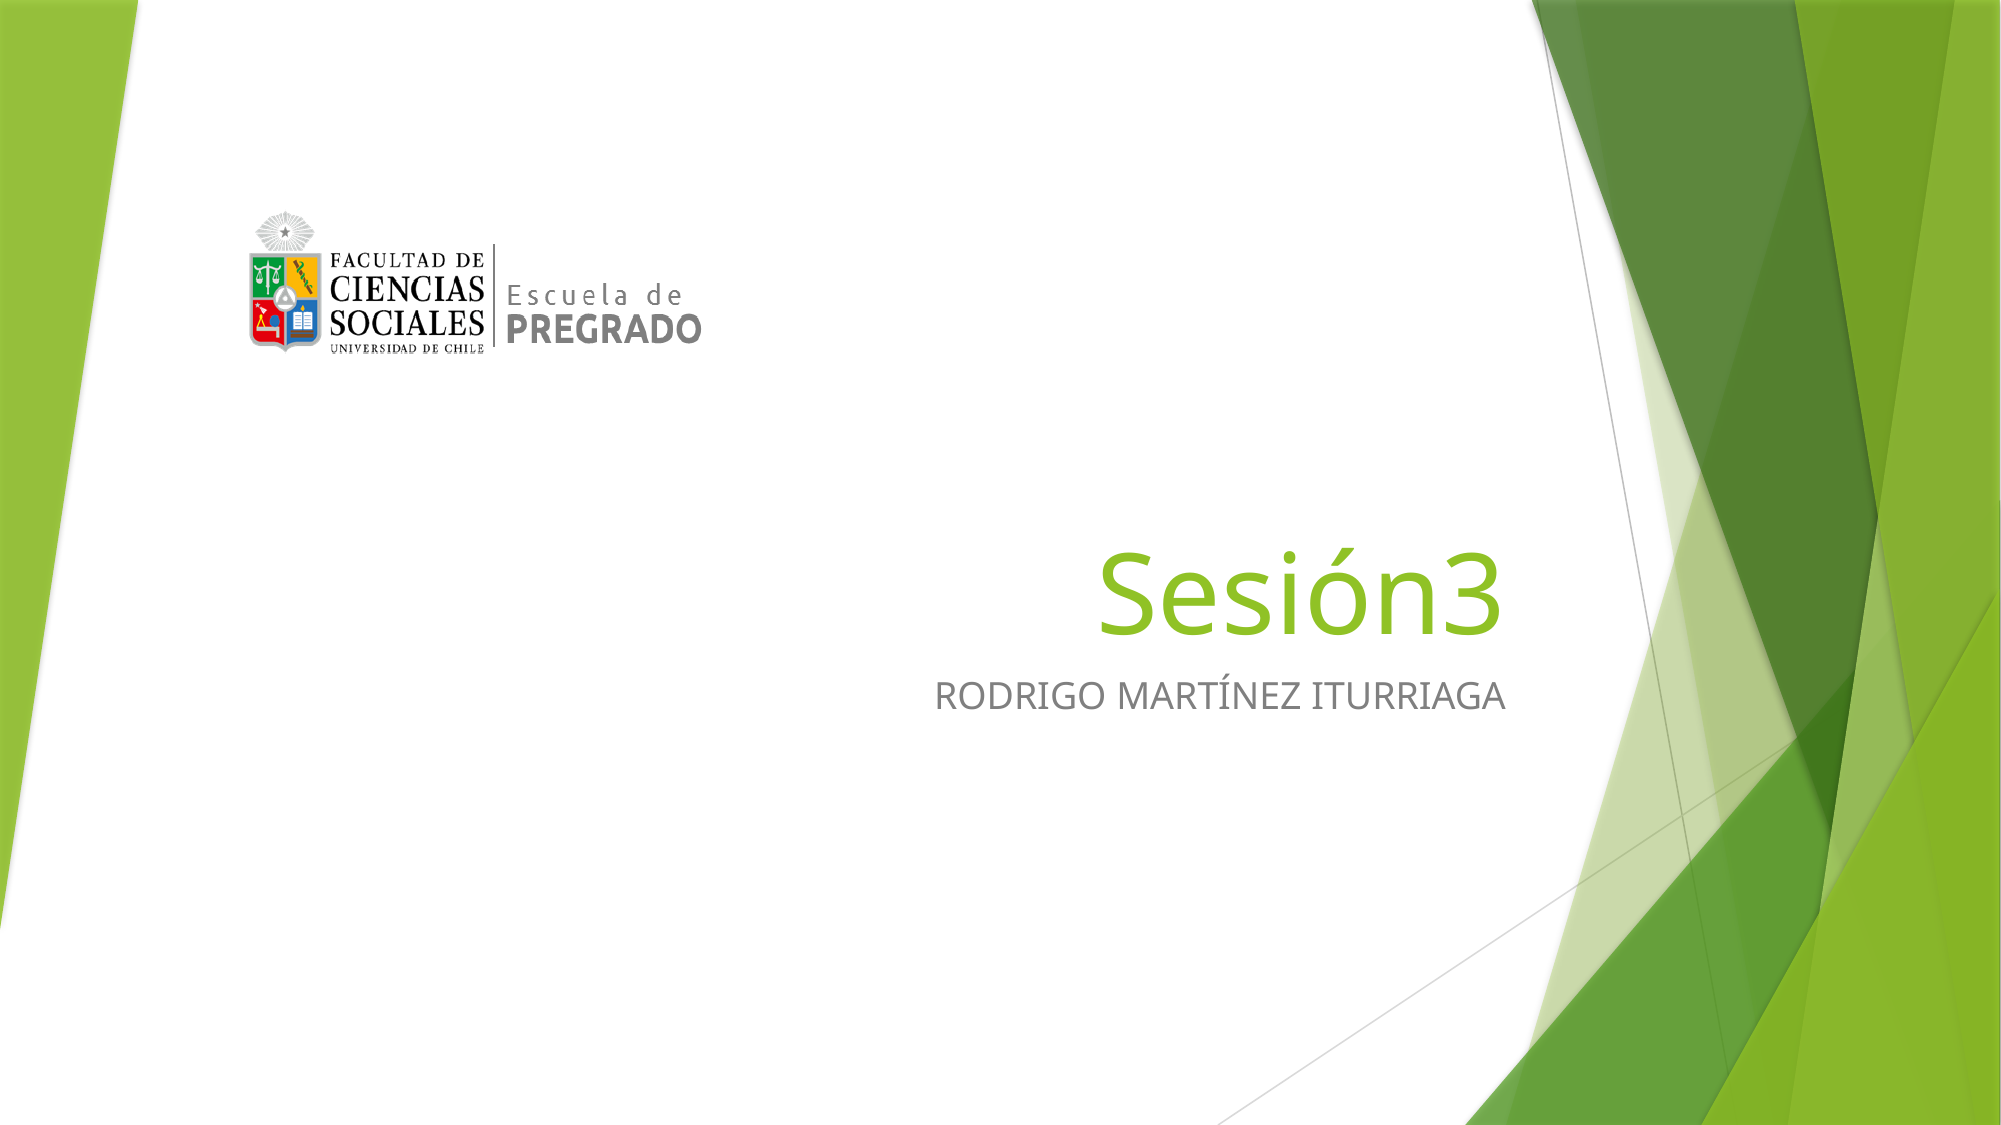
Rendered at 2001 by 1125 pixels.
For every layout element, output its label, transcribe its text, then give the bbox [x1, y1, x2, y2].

title Sesión3 [247, 394, 1522, 664]
picture [225, 174, 725, 390]
subtitle RODRIGO MARTÍNEZ ITURRIAGA [247, 664, 1522, 845]
